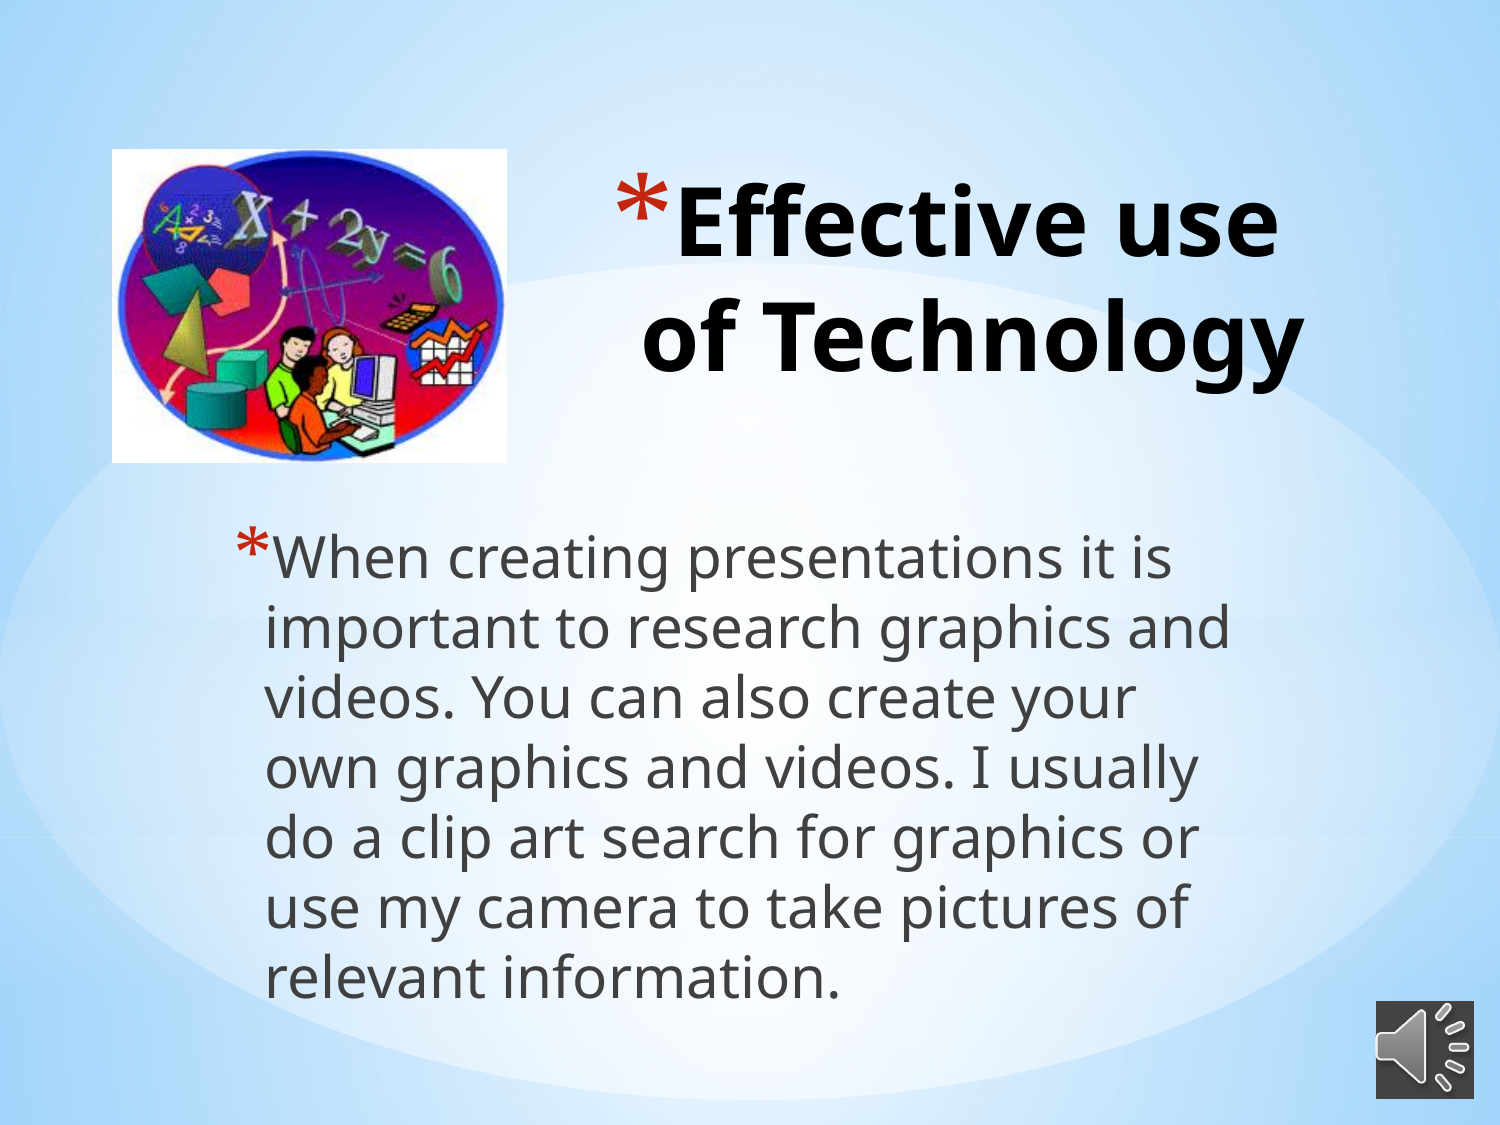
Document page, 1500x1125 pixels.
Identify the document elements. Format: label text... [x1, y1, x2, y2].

picture [112, 149, 507, 463]
list When creating presentations it is important to research graphics and videos. You can also create your own graphics and videos. I usually do a clip art search for graphics or use my camera to take pictures of relevant information. [212, 512, 1263, 1018]
picture [1374, 999, 1476, 1101]
title Effective use of Technology [537, 153, 1356, 417]
